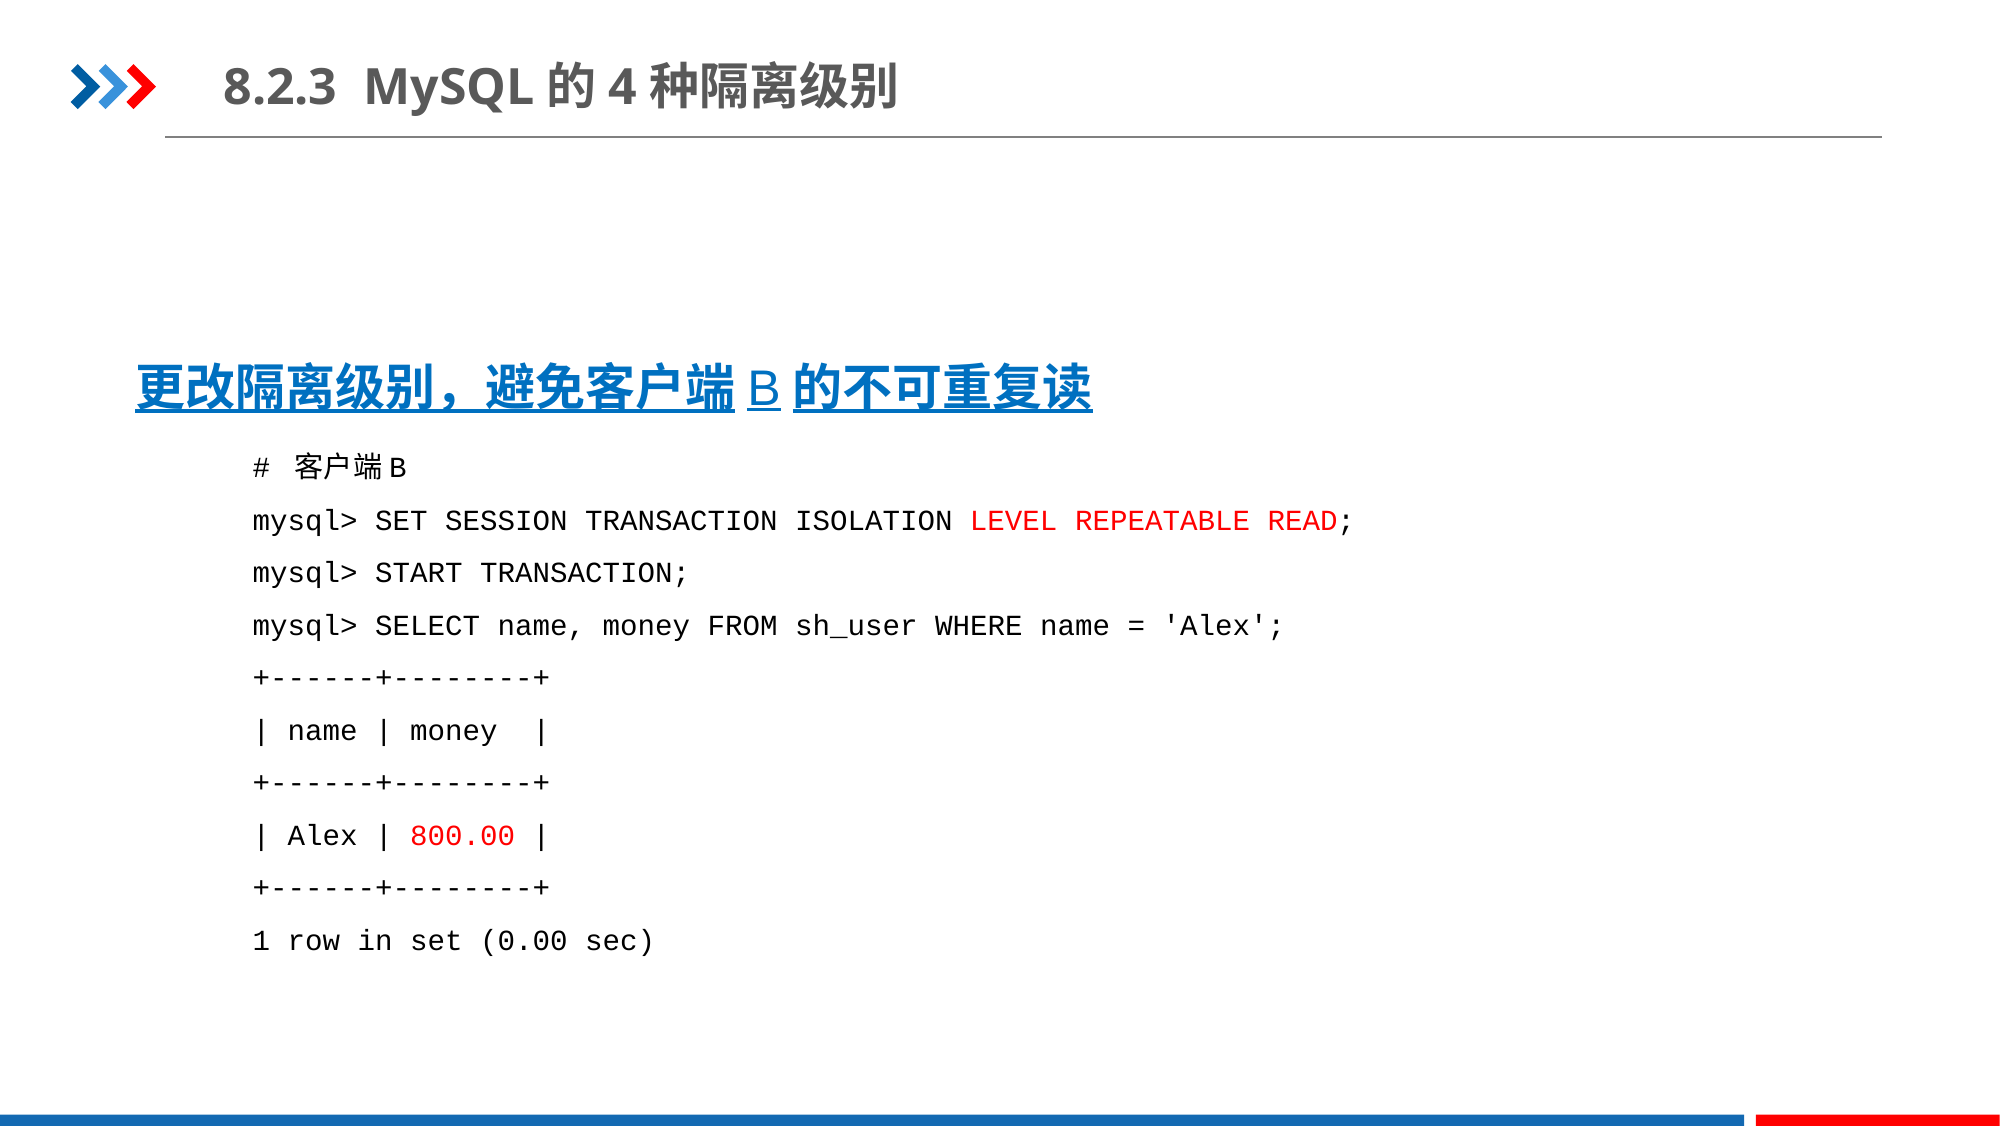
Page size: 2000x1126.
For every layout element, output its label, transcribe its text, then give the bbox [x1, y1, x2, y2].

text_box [199, 347, 1426, 965]
text_box 8.2.3 MySQL的4种隔离级别 [187, 42, 936, 126]
